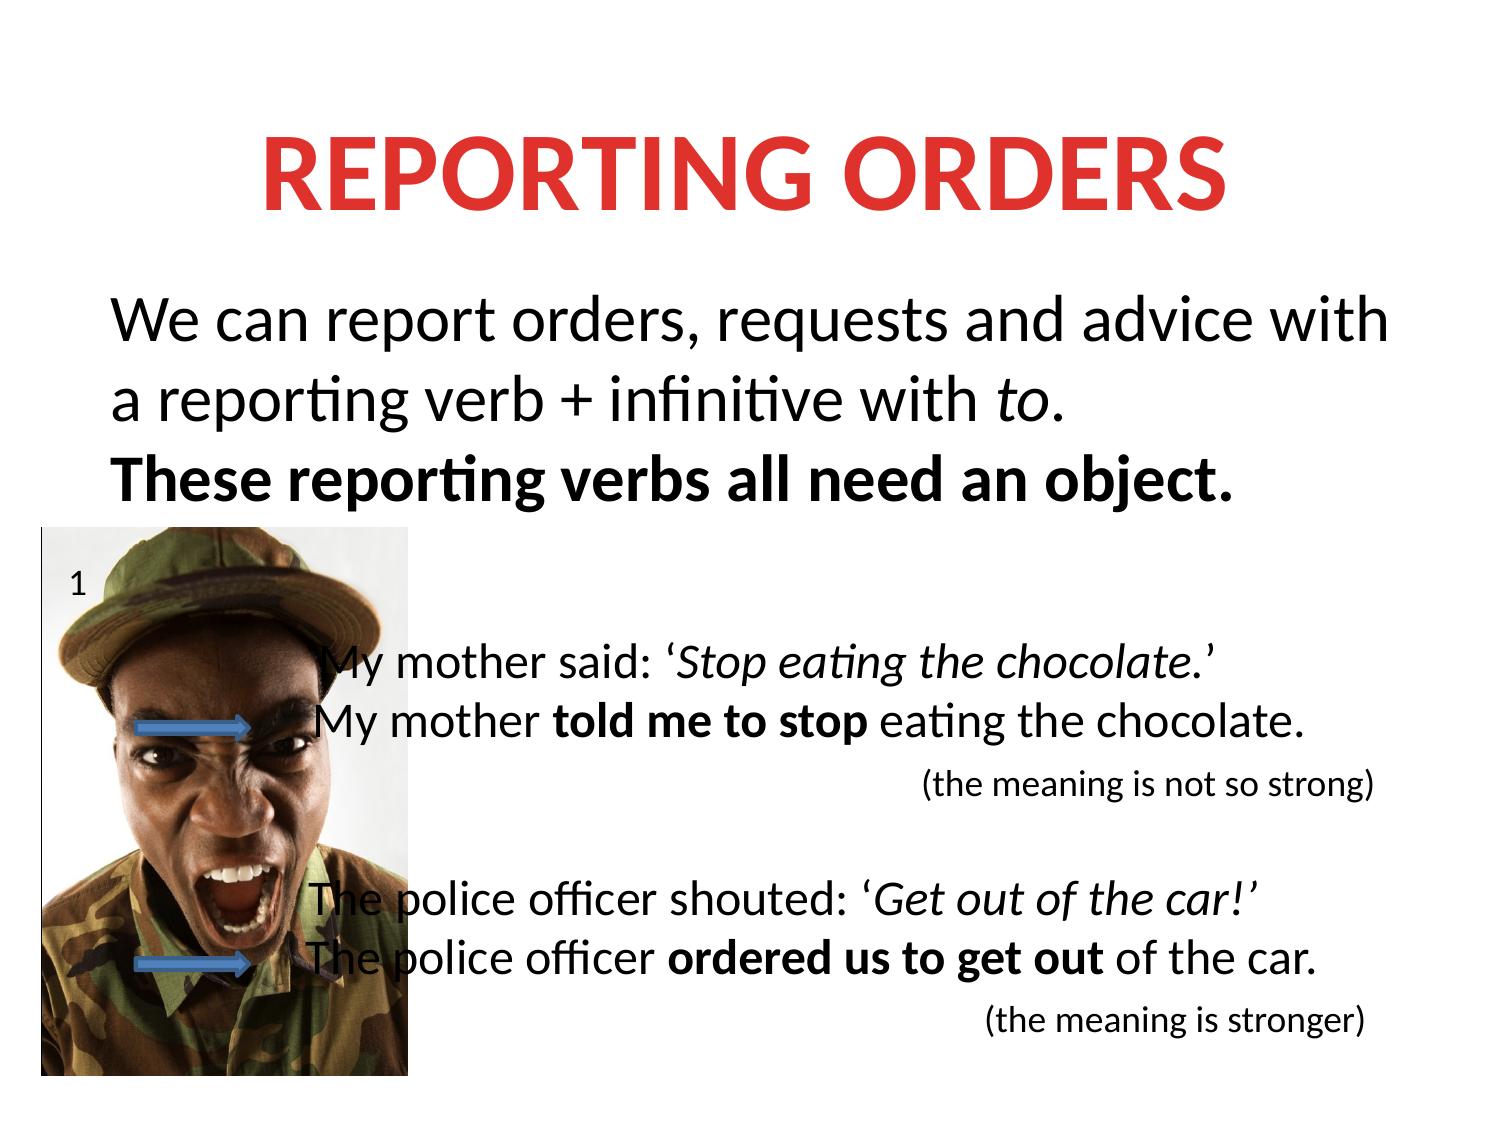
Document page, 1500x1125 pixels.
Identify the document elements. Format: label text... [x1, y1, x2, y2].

text_box (the meaning is not so strong) [906, 751, 1391, 812]
text_box The police officer ordered us to get out of the car. [413, 916, 1333, 992]
text_box REPORTING ORDERS [244, 89, 1246, 240]
text_box The police officer shouted: ‘Get out of the car!’ [413, 857, 1273, 916]
text_box My mother told me to stop eating the chocolate. [413, 680, 1322, 756]
text_box We can report orders, requests and advice with a reporting verb + infinitive with to. These reporting verbs all need an object. [95, 267, 1422, 522]
text_box (the meaning is stronger) [969, 987, 1382, 1048]
text_box My mother said: ‘Stop eating the chocolate.’ [413, 621, 1244, 680]
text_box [41, 526, 408, 1077]
